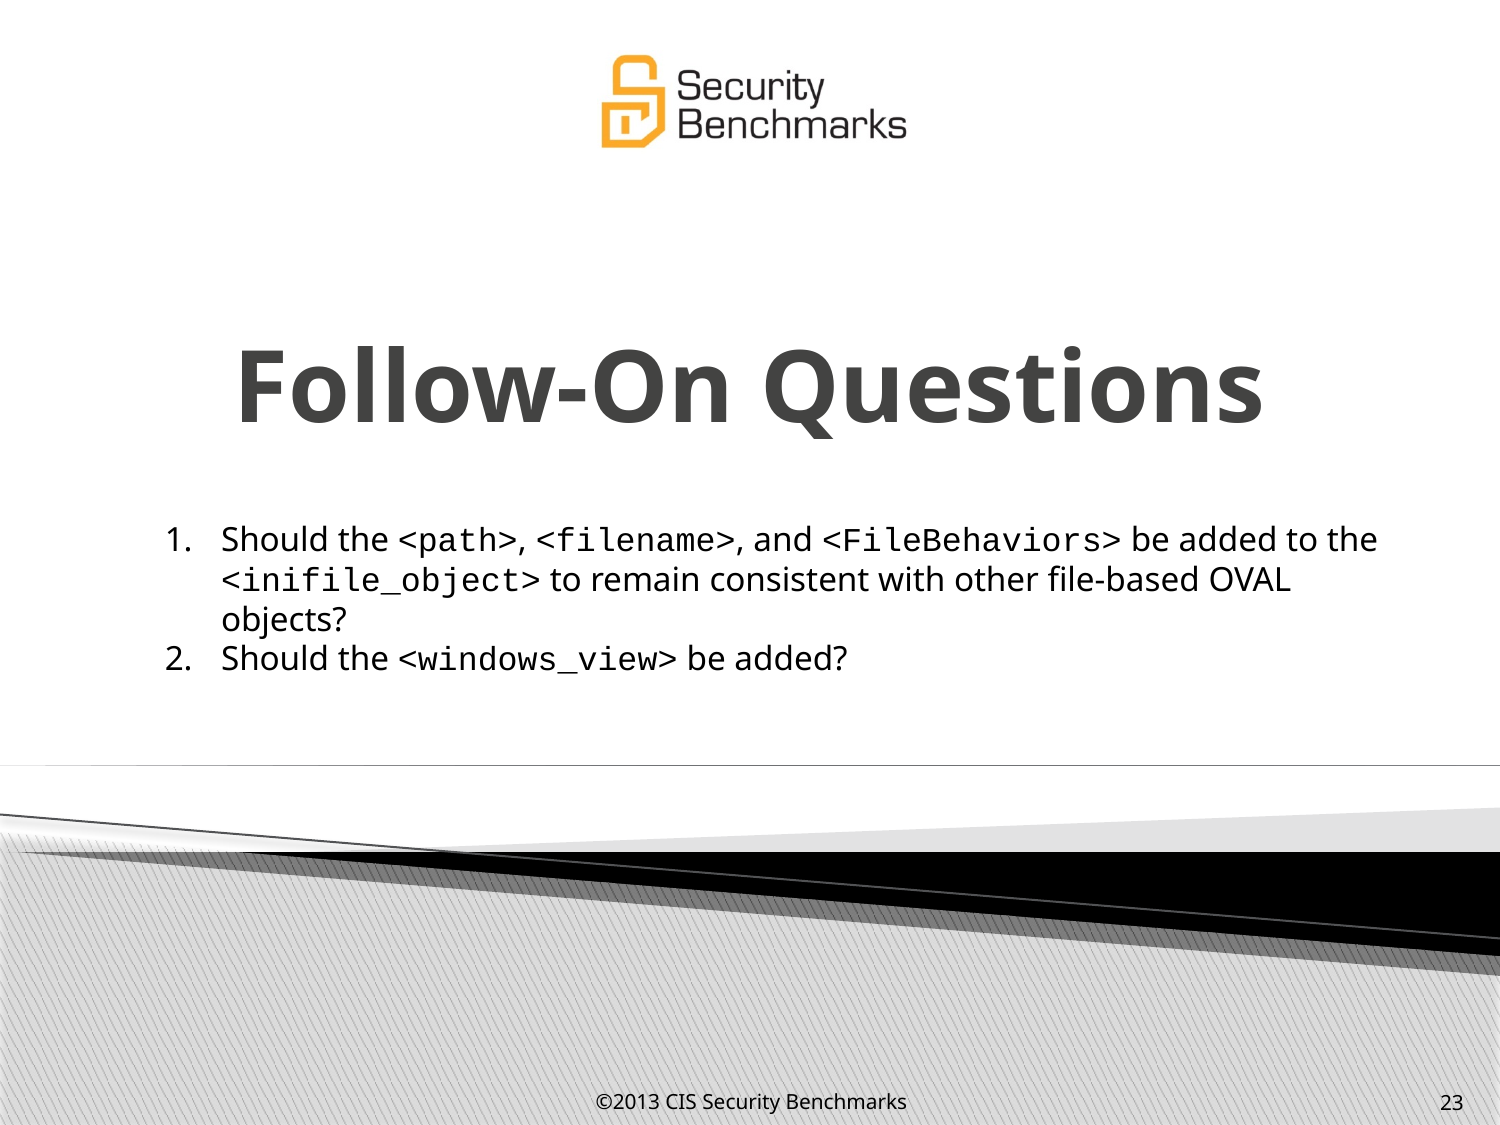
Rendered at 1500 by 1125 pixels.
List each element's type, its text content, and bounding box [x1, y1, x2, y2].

picture [597, 50, 910, 154]
picture [6, 852, 1500, 976]
slide_number 23 [1418, 1065, 1479, 1125]
text_box Should the <path>, <filename>, and <FileBehaviors> be added to the <inifile_object> to remain consistent with other file-based OVAL objects? Should the <windows_view> be added? [149, 510, 1438, 685]
title Follow-On Questions [112, 249, 1388, 451]
subtitle [112, 592, 1388, 790]
footer ©2013 CIS Security Benchmarks [508, 1064, 1000, 1125]
